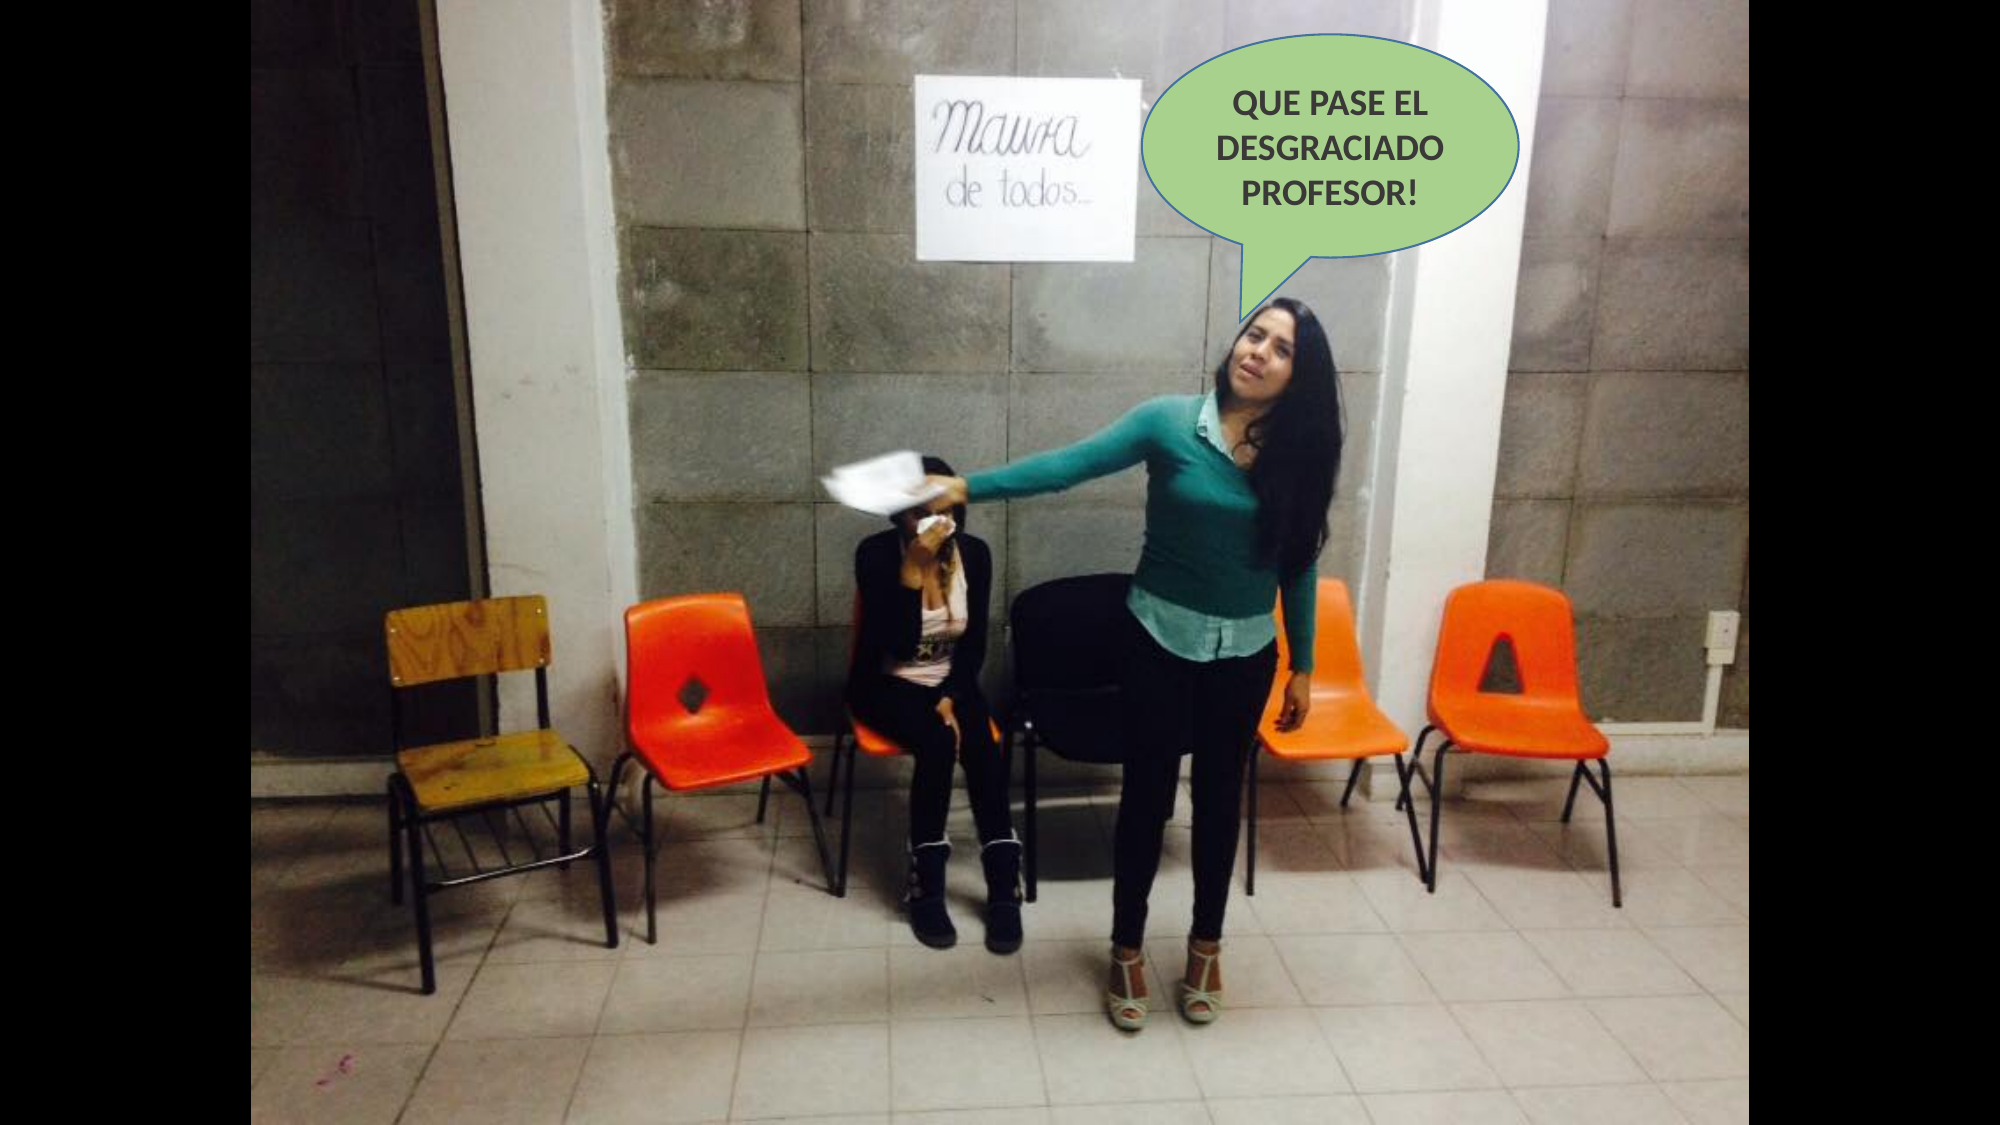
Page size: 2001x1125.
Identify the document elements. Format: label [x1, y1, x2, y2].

picture [250, 0, 1749, 1125]
